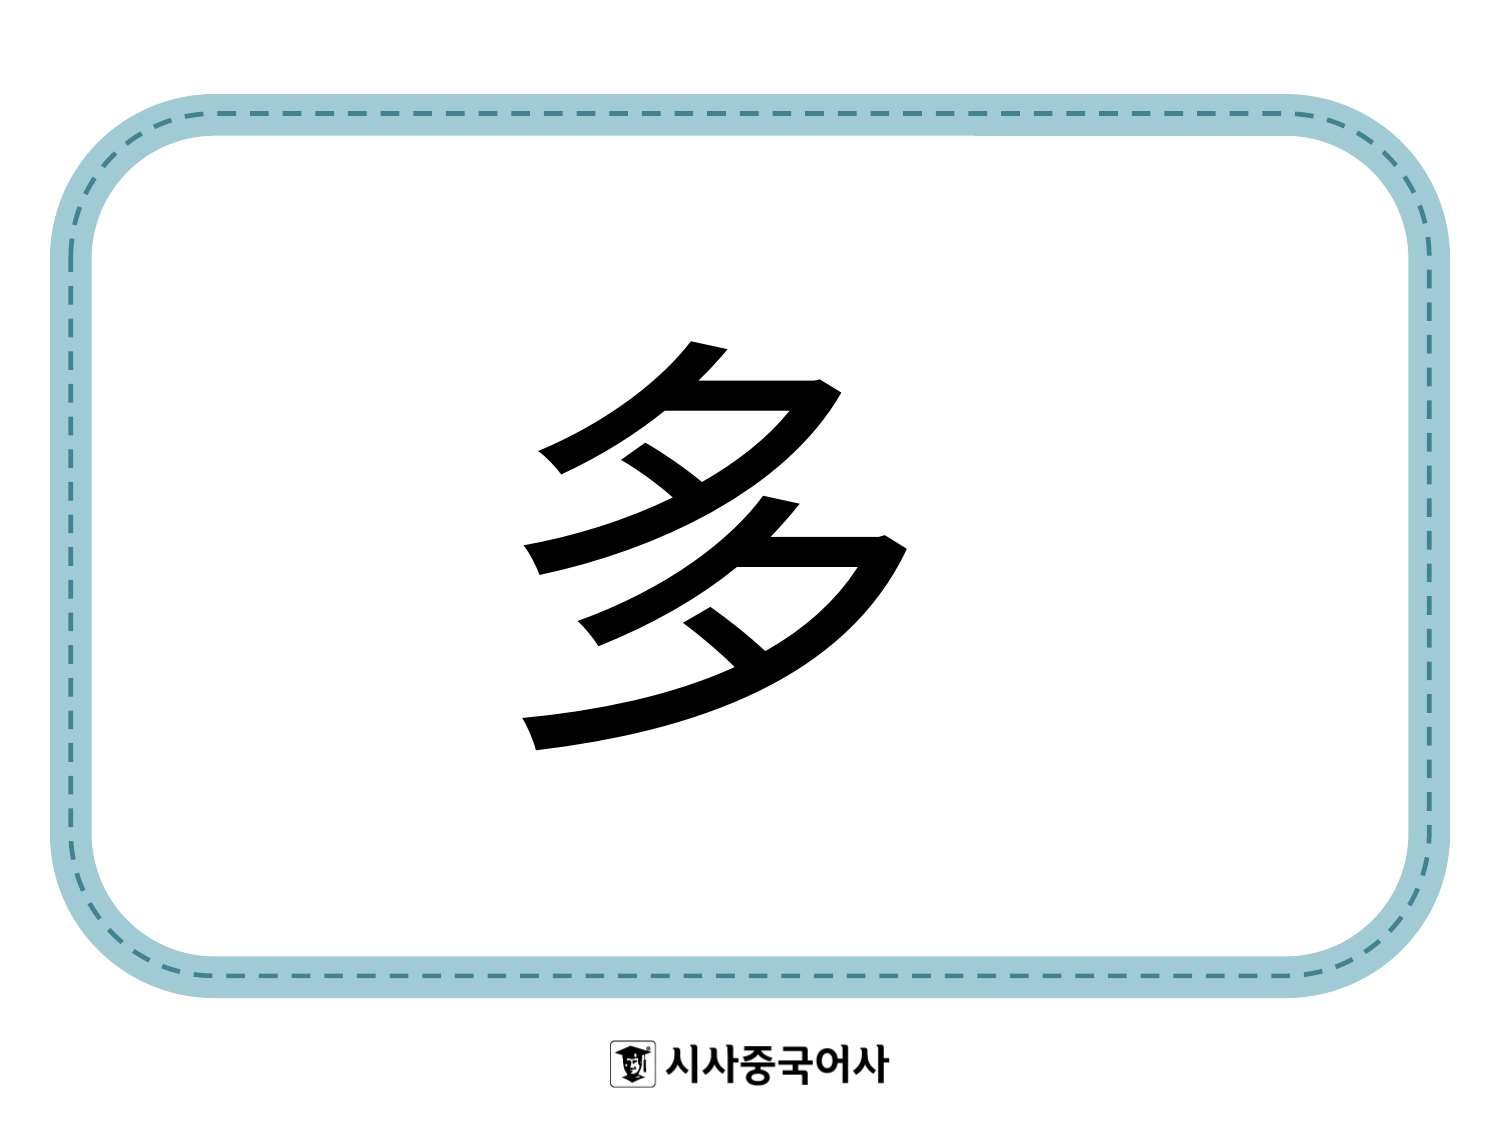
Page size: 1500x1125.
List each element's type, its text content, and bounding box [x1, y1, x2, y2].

text_box 多 [145, 189, 1354, 853]
picture [602, 1034, 898, 1094]
